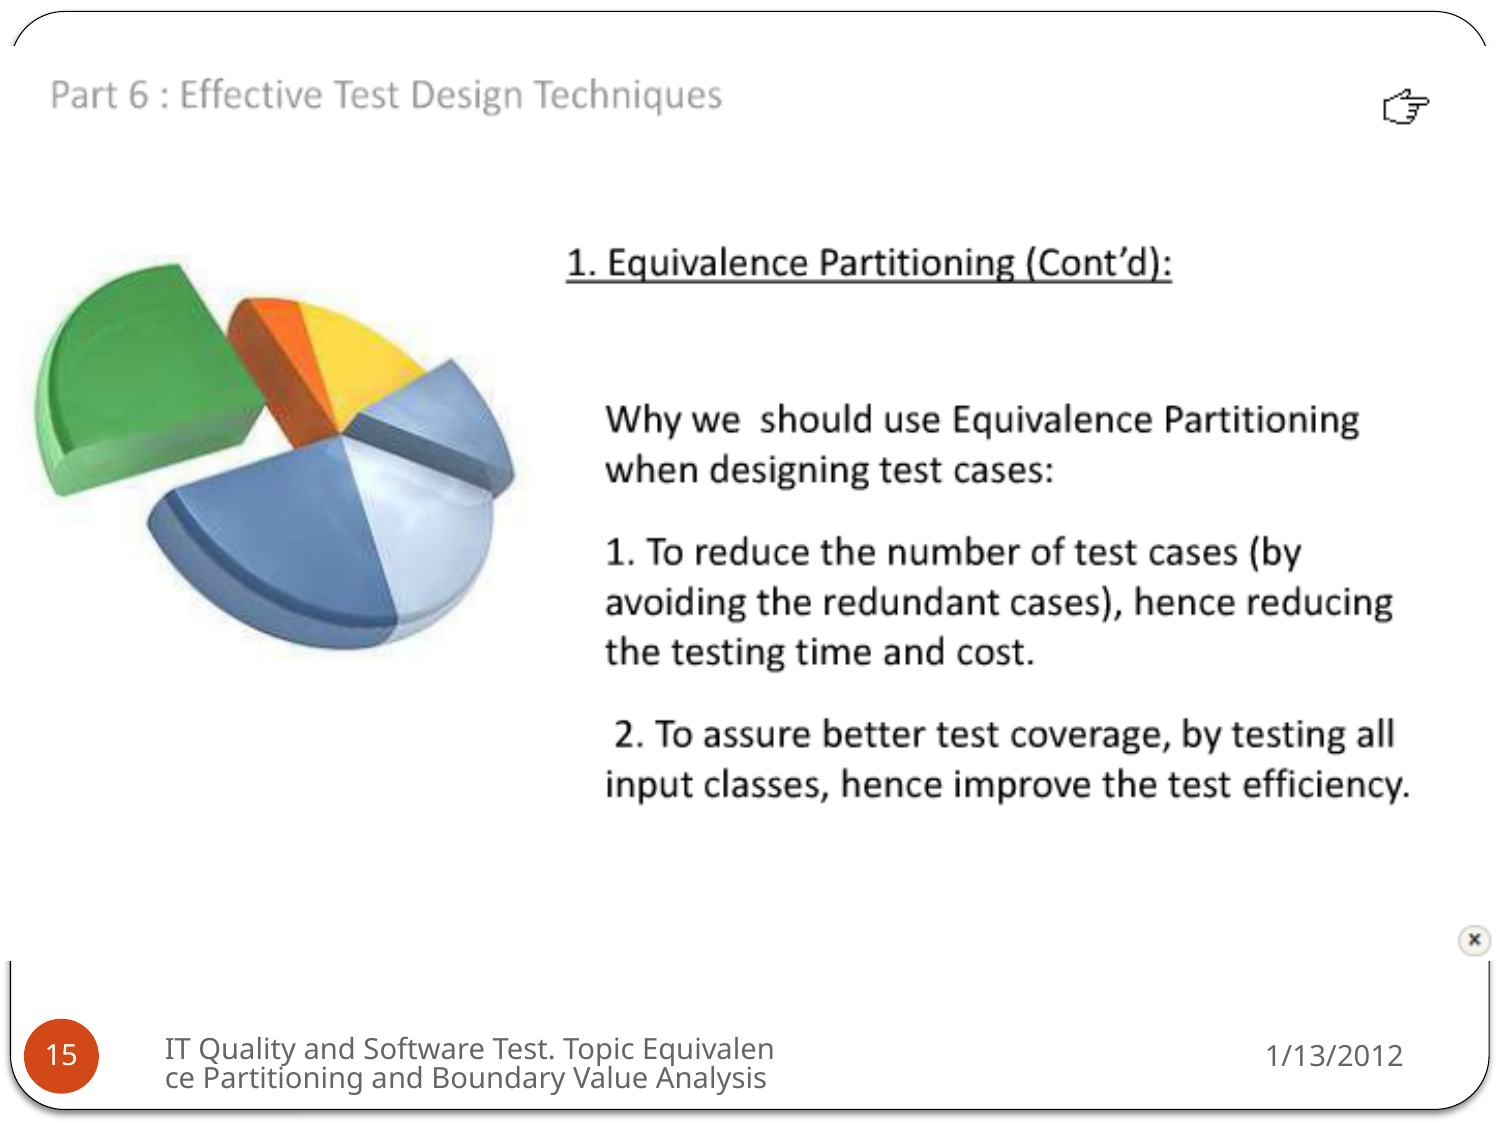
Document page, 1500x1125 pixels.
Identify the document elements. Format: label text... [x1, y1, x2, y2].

footer IT Quality and Software Test. Topic Equivalence Partitioning and Boundary Value Analysis [150, 1012, 800, 1088]
slide_number 15 [23, 1018, 99, 1094]
picture [0, 46, 1496, 962]
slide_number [1012, 1015, 1419, 1094]
